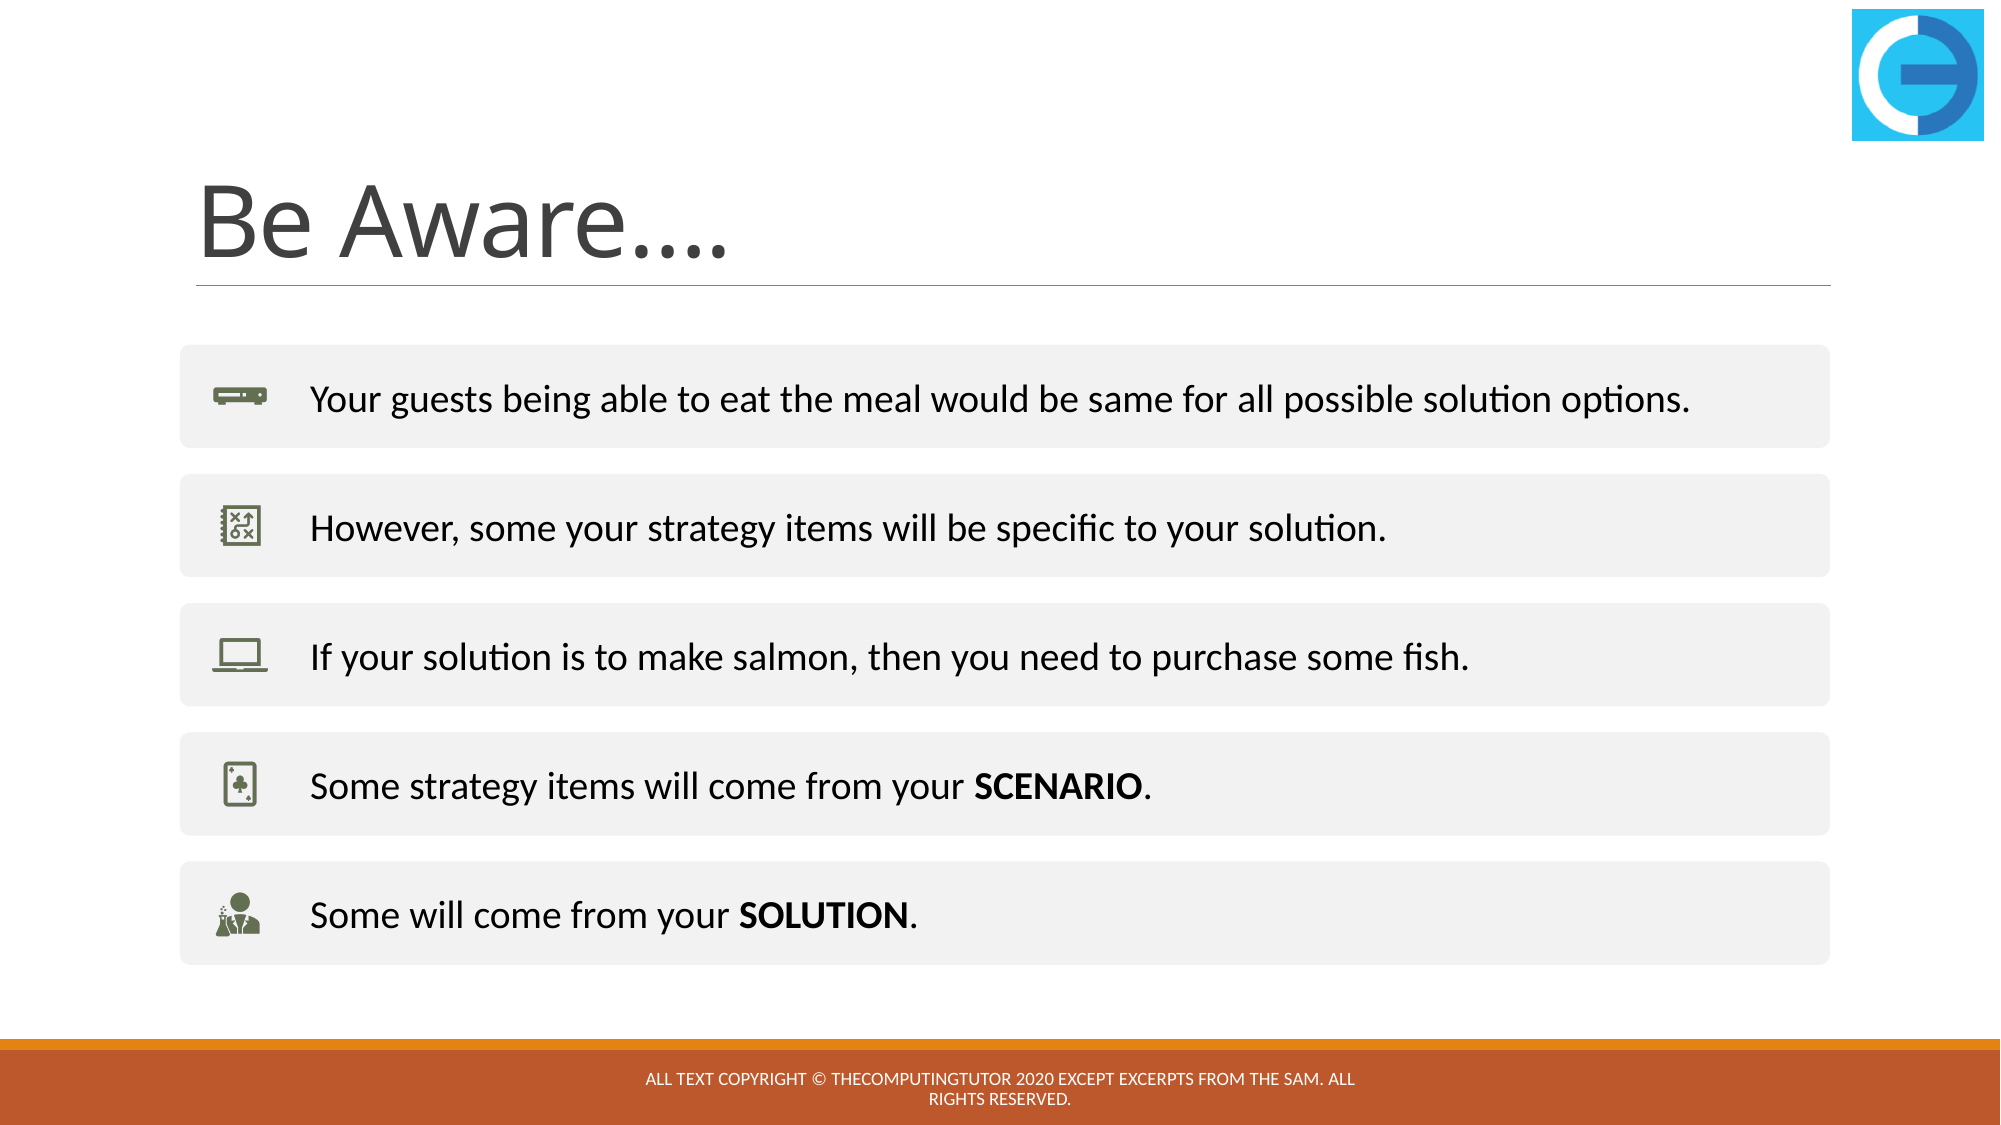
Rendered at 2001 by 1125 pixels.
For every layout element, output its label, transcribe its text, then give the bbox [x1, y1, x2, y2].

picture [1852, 9, 1984, 141]
title Be Aware…. [180, 47, 1830, 285]
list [179, 343, 1831, 966]
footer All text copyright © TheComputingTutor 2020 except excerpts from the SAM. All rights Reserved. [604, 1059, 1396, 1120]
